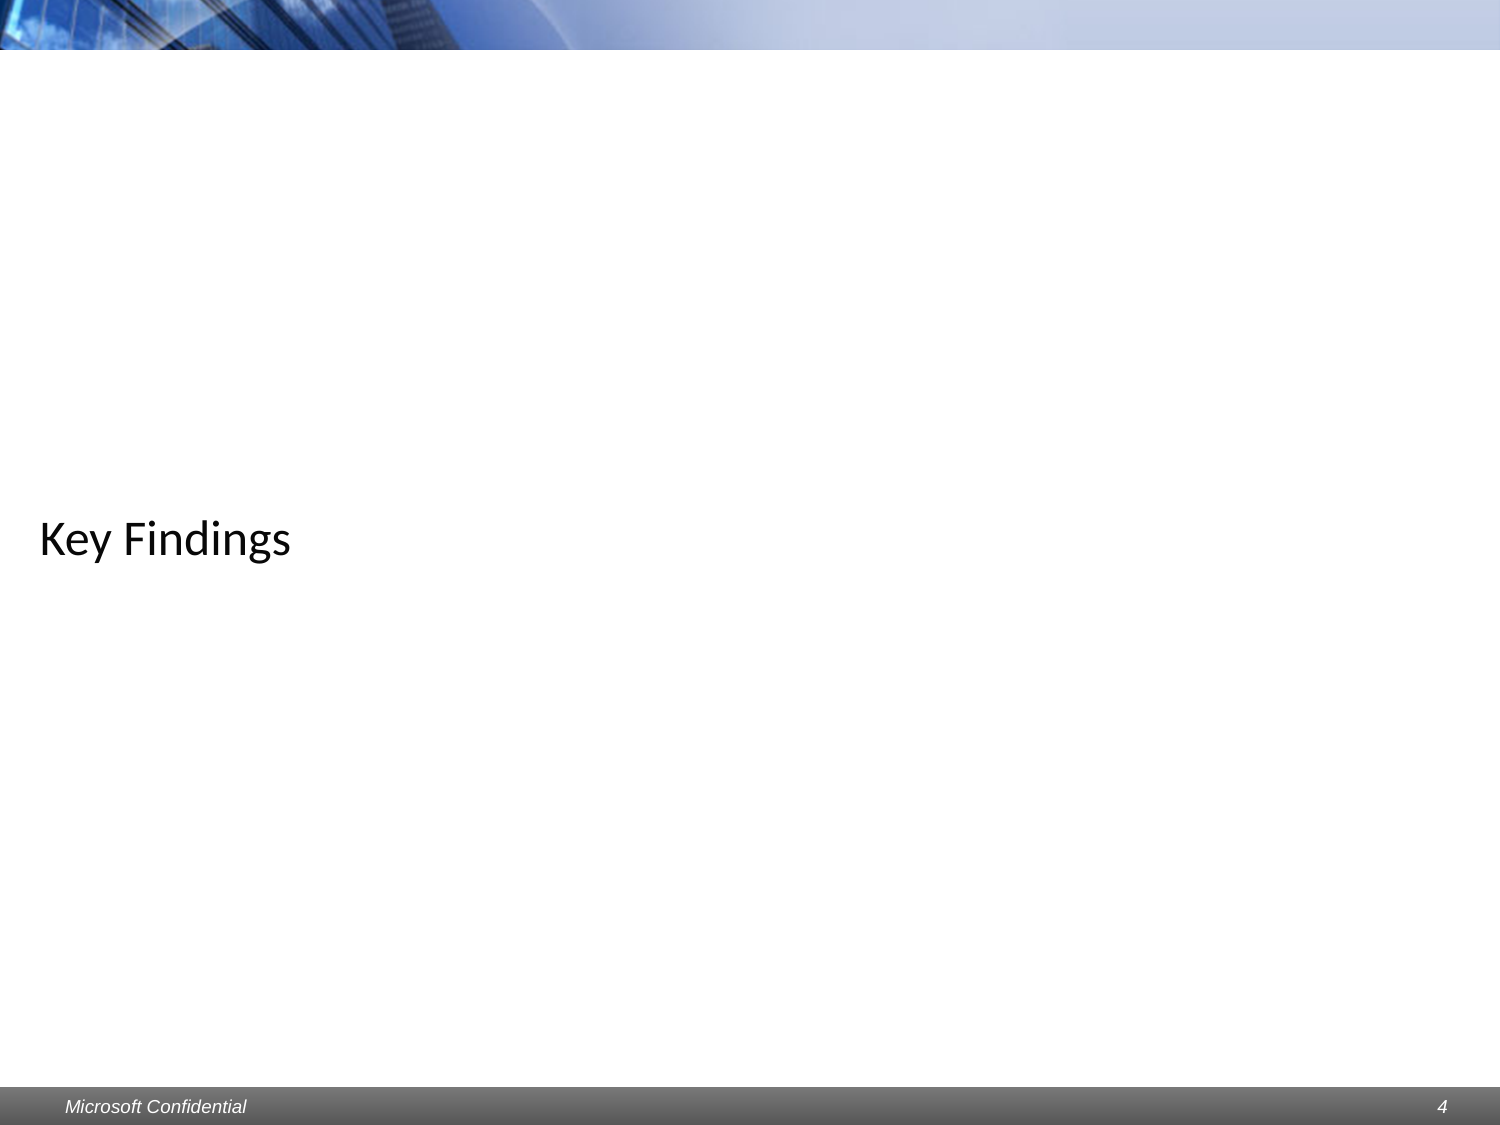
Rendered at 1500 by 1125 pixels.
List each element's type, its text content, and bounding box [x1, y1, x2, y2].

picture [0, 0, 1500, 51]
title Key Findings [24, 504, 1475, 567]
